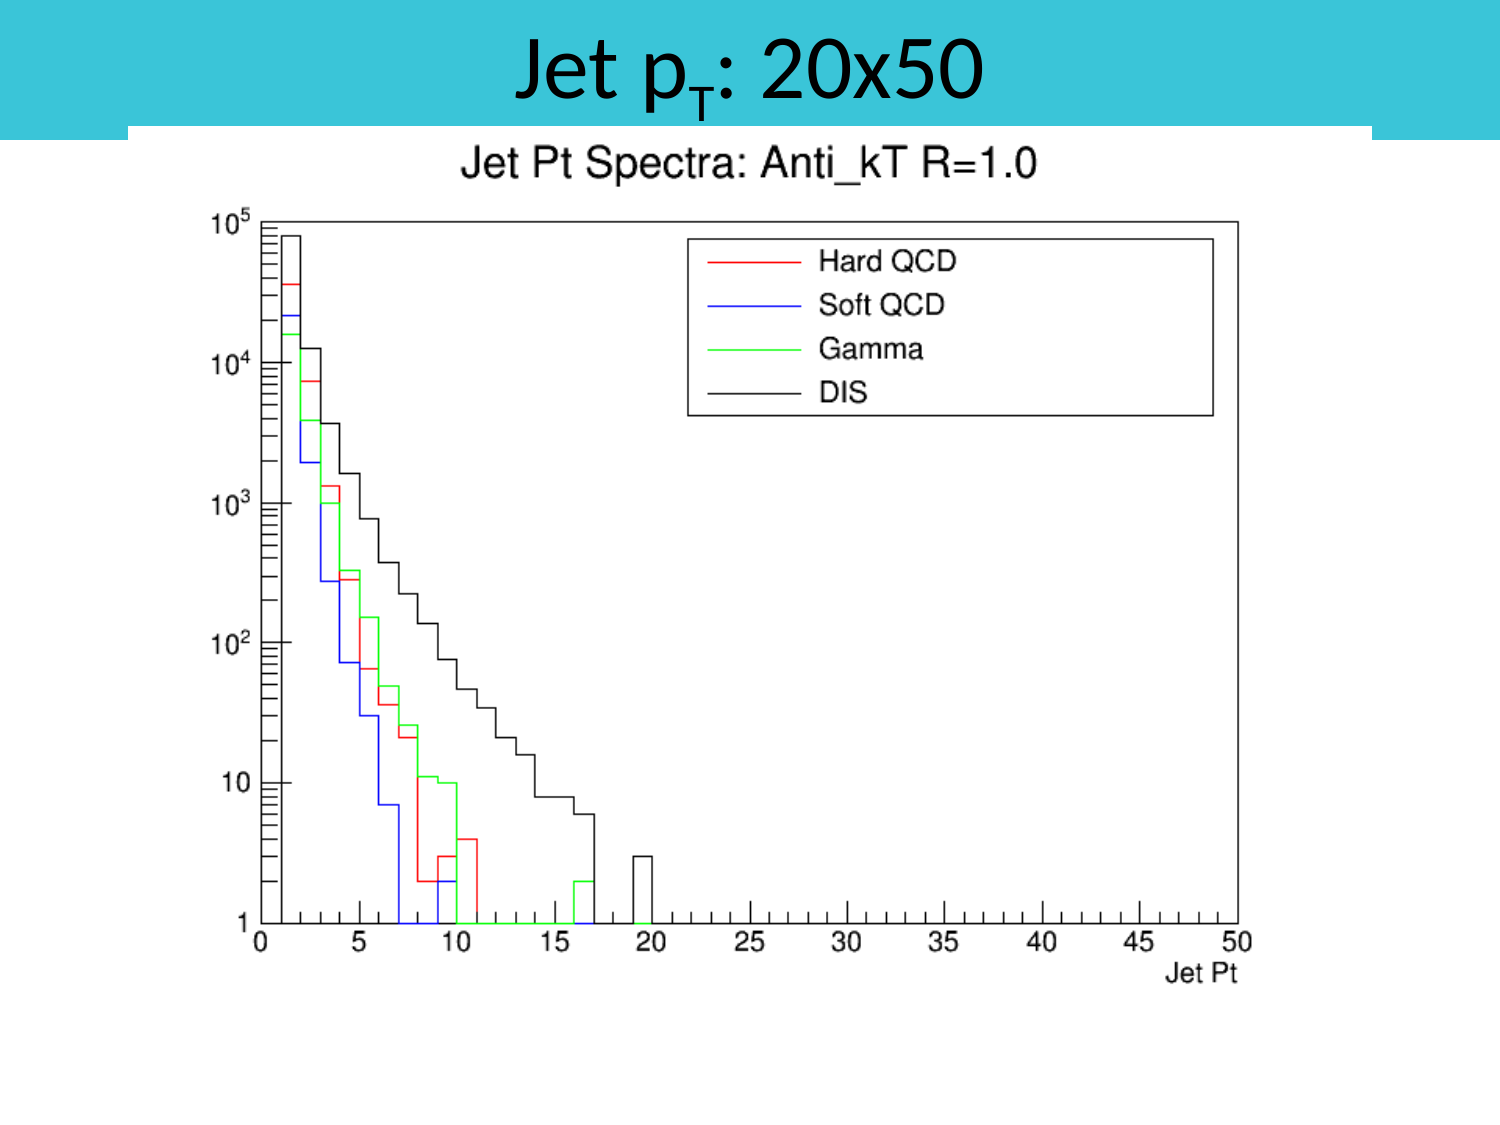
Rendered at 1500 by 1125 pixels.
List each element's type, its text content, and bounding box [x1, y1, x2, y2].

text_box Jet pT: 20x50 [0, 0, 1500, 140]
picture [128, 126, 1372, 1020]
